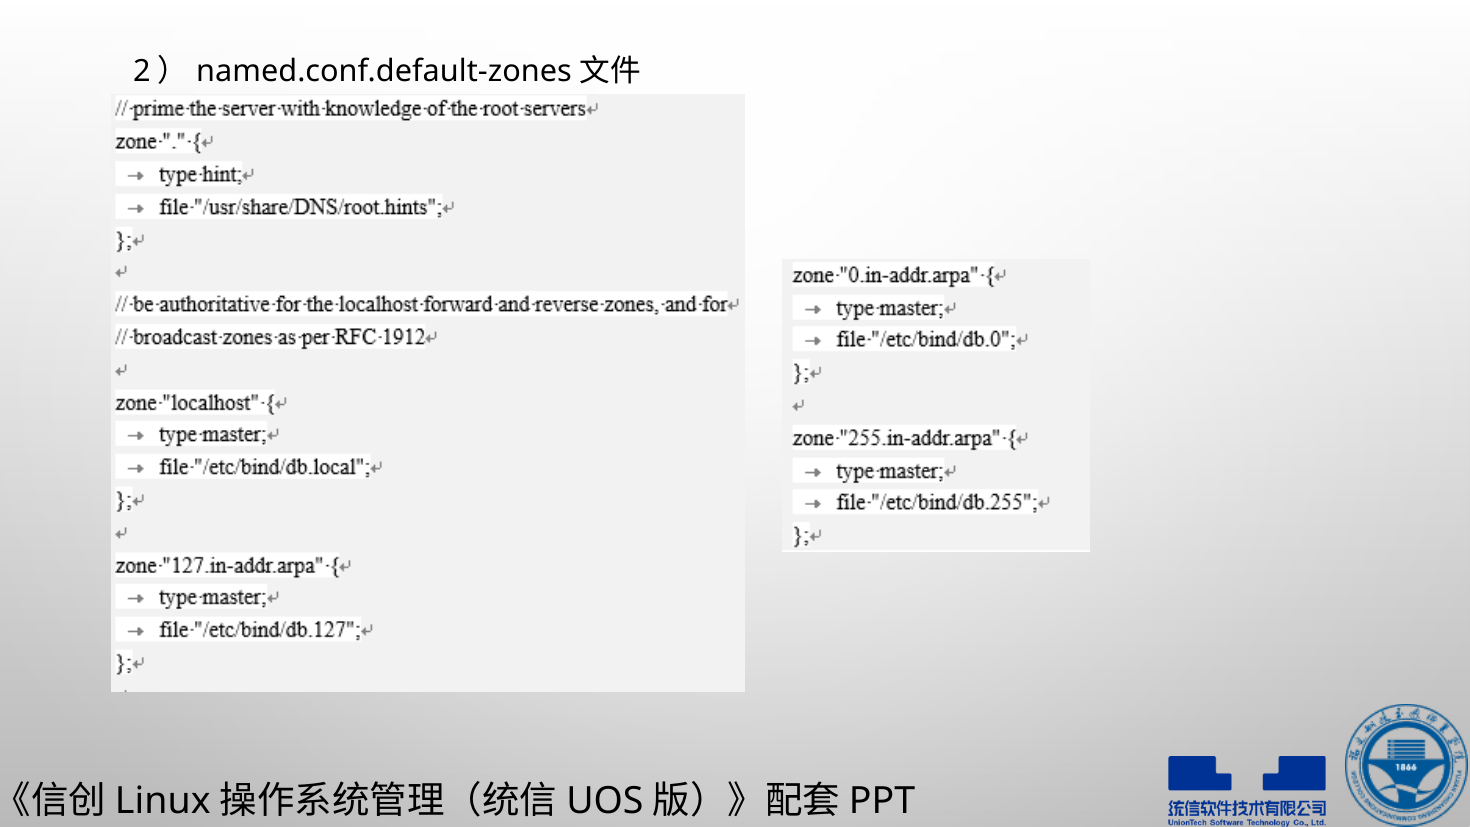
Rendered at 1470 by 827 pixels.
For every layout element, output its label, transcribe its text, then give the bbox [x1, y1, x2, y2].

picture [0, 0, 1470, 827]
list 2）named.conf.default-zones文件 [110, 35, 1360, 699]
